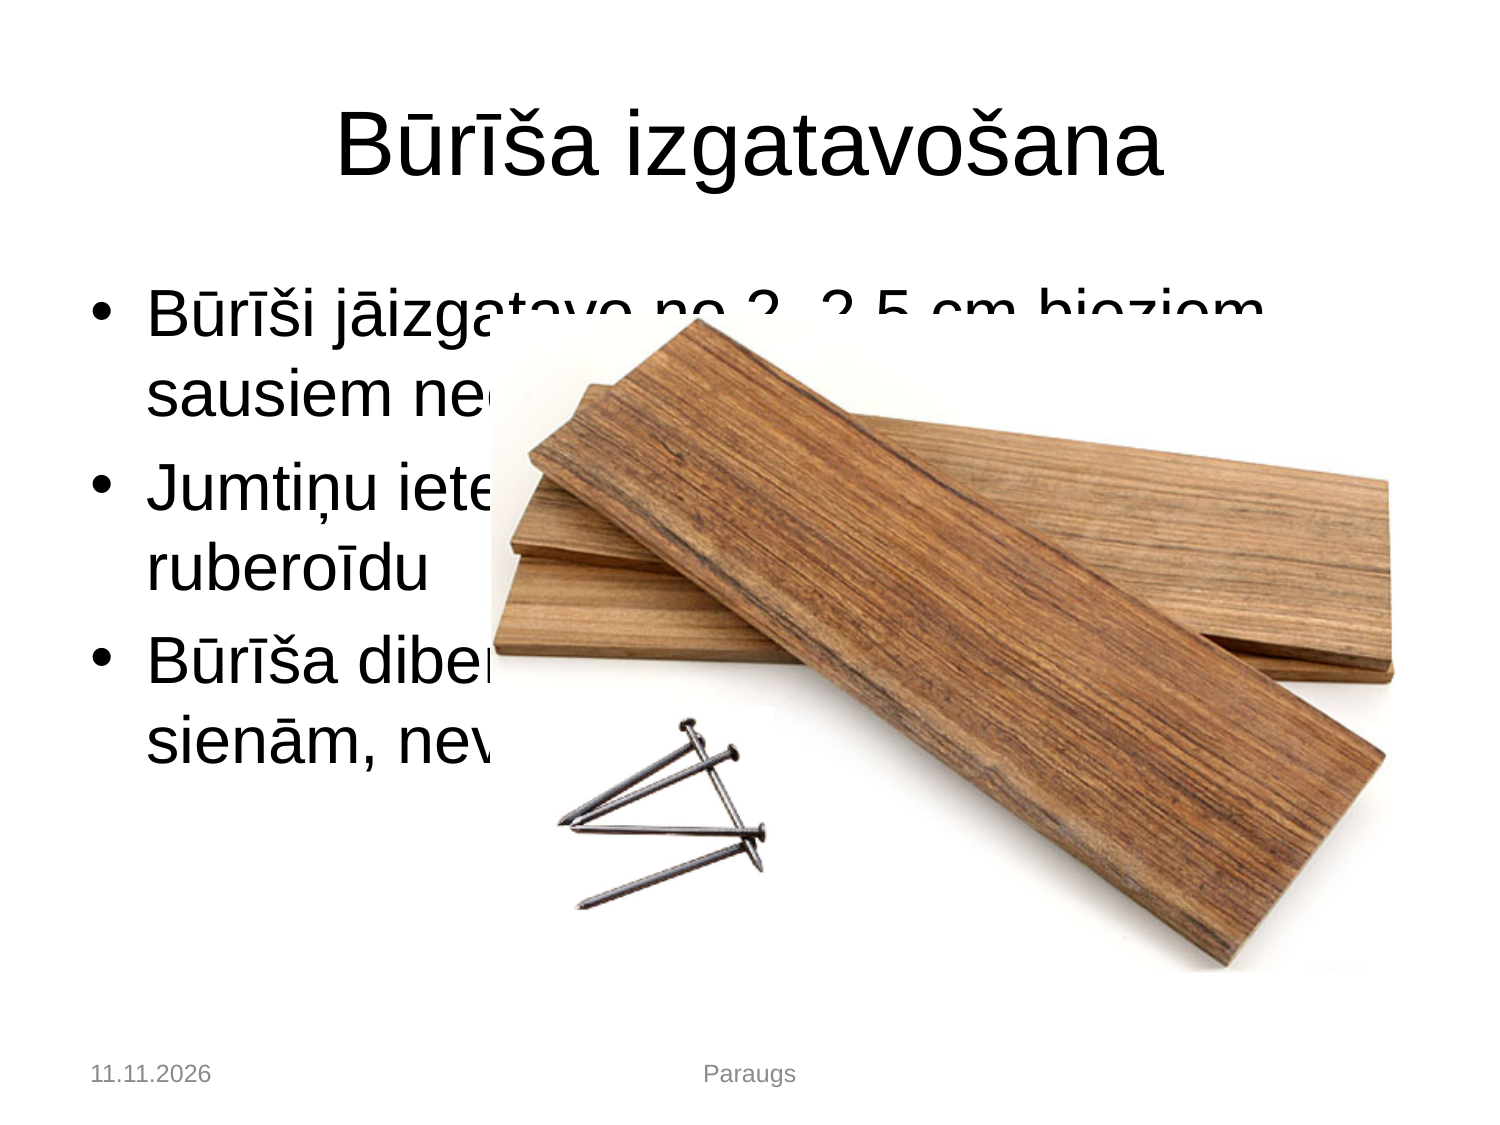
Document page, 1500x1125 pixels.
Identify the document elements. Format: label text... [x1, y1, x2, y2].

picture [489, 314, 1428, 1018]
title Būrīša izgatavošana [74, 44, 1426, 233]
list Būrīši jāizgatavo no 2–2,5 cm bieziem sausiem neēvelētiem dēļiem Jumtiņu ieteicams nosegt ar skārdu vai ruberoīdu Būrīša dibens vienmēr jāpienaglo starp sienām, nevis no apakšas [74, 262, 1426, 799]
footer Paraugs [512, 1042, 988, 1103]
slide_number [75, 1042, 425, 1103]
